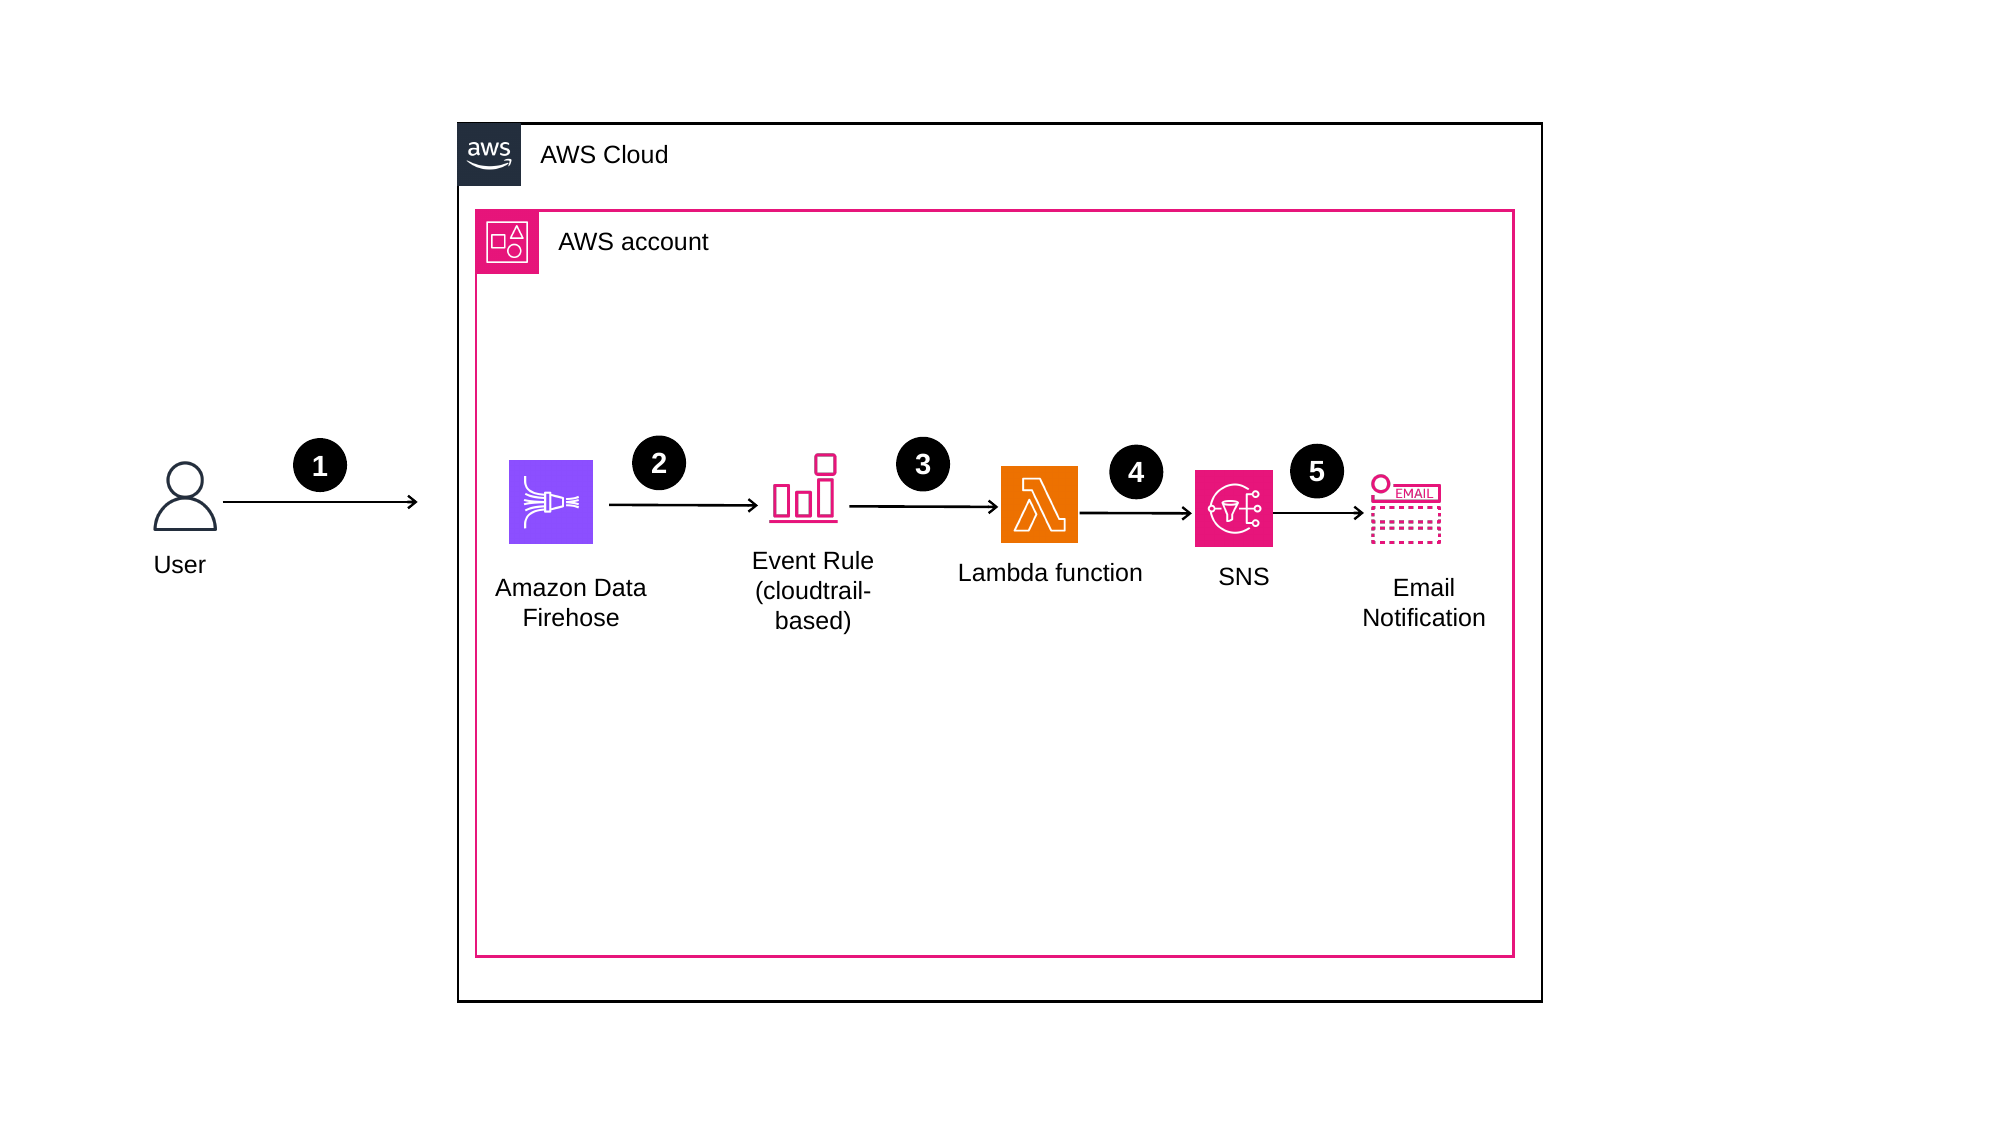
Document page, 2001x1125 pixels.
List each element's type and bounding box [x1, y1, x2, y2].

text_box [91, 123, 1543, 1002]
